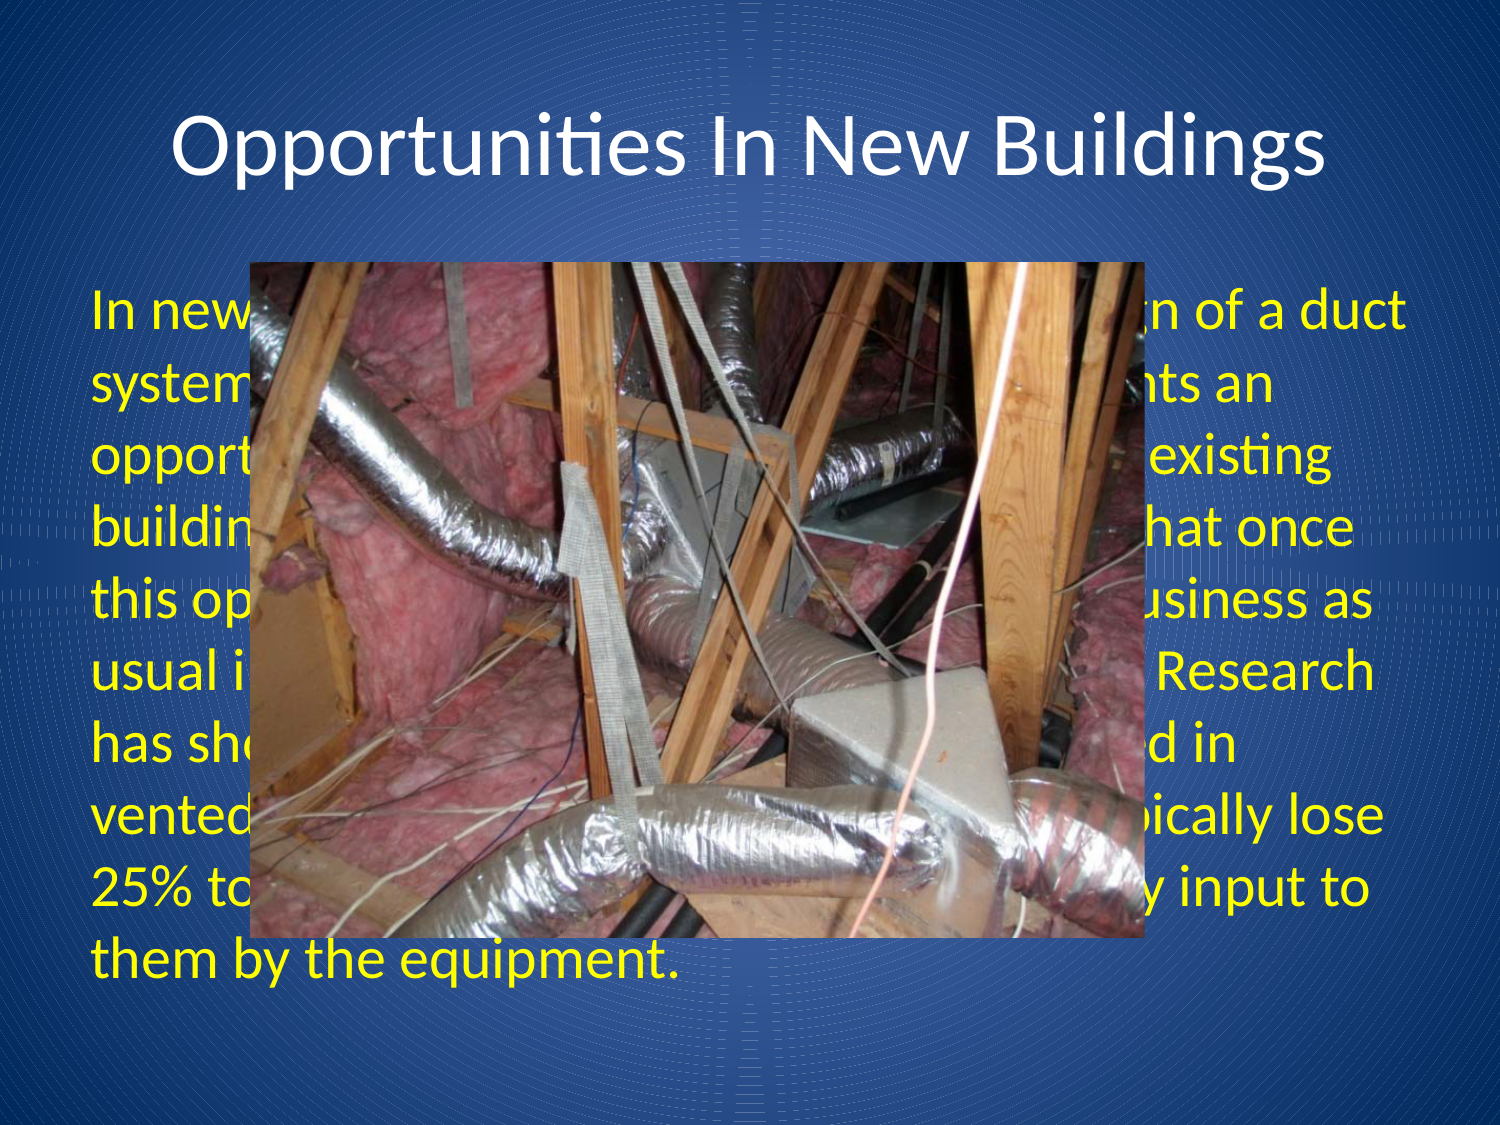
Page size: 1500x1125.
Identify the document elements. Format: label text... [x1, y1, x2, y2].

list In new construction, the details in the design of a duct system are still open to change. This presents an opportunity that is generally not present in existing buildings. The flip side of this, however, is that once this opportunity is squandered through a business as usual installation, it can never be regained. Research has shown that existing duct systems located in vented attics and open crawl spaces will typically lose 25% to 40% of the heating or cooling energy input to them by the equipment. [75, 262, 1425, 1005]
title Opportunities In New Buildings [75, 45, 1425, 233]
picture [249, 262, 1145, 939]
